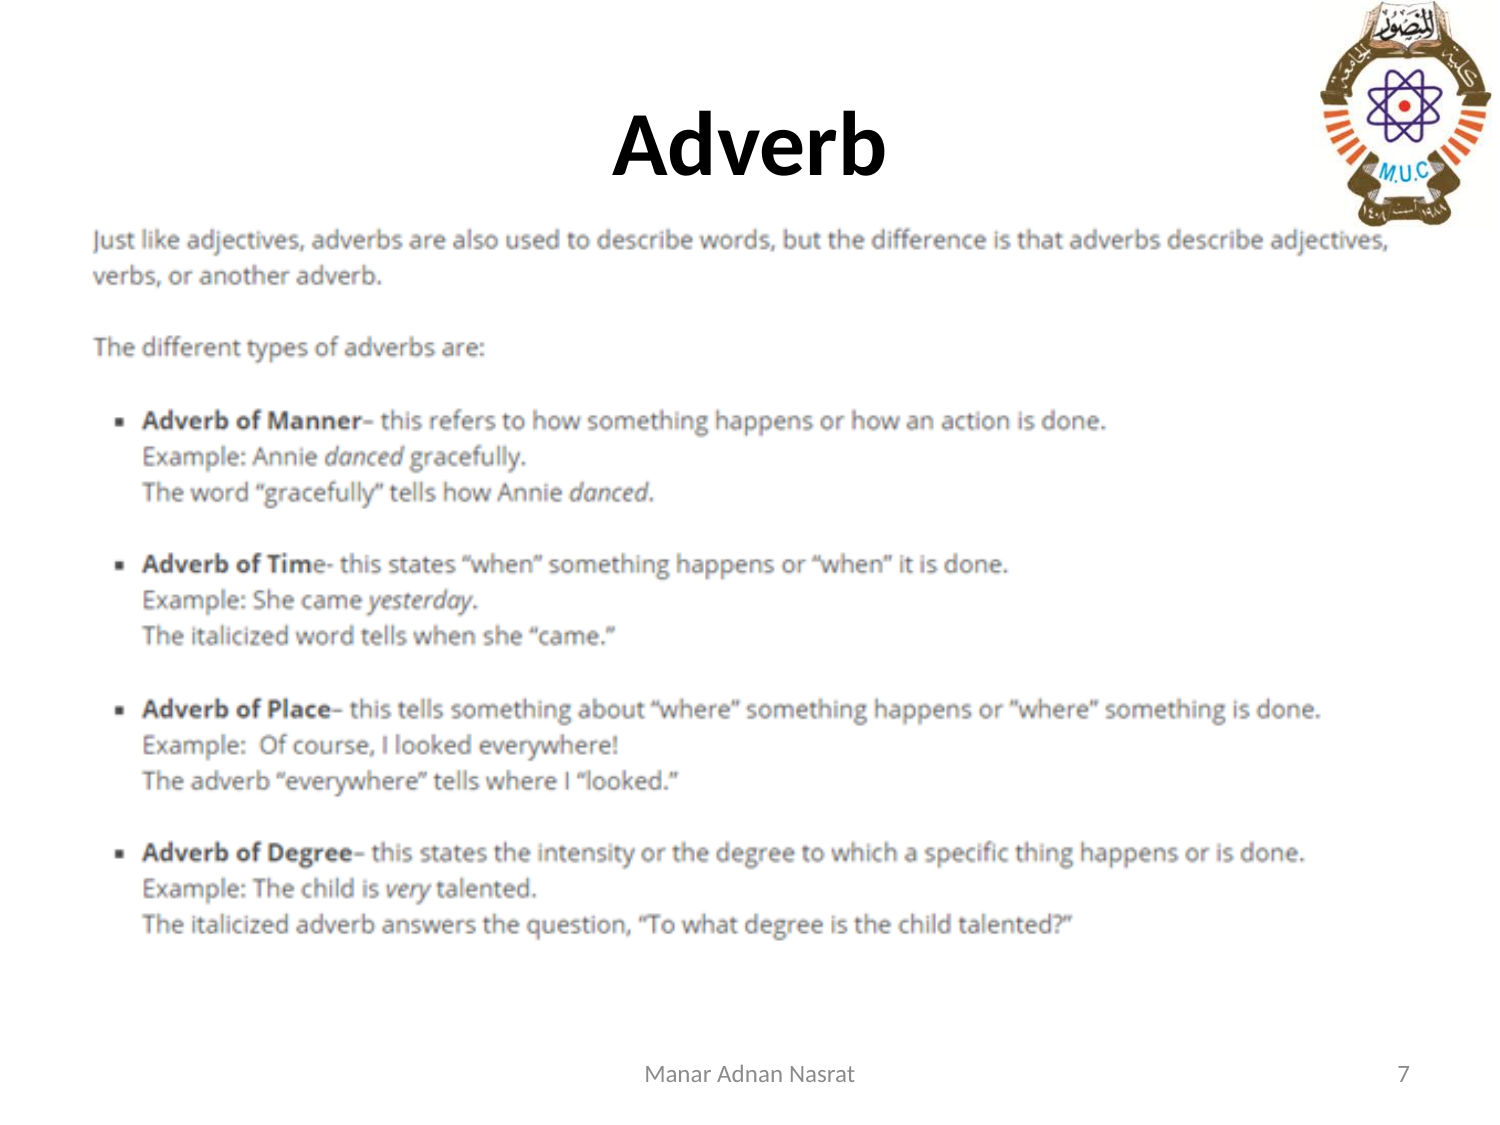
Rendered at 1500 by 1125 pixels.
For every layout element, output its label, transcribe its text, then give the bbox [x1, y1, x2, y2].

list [87, 199, 1416, 963]
footer Manar Adnan Nasrat [512, 1042, 988, 1103]
slide_number 7 [1074, 1042, 1425, 1103]
picture [1312, 0, 1496, 228]
title Adverb [75, 45, 1307, 233]
